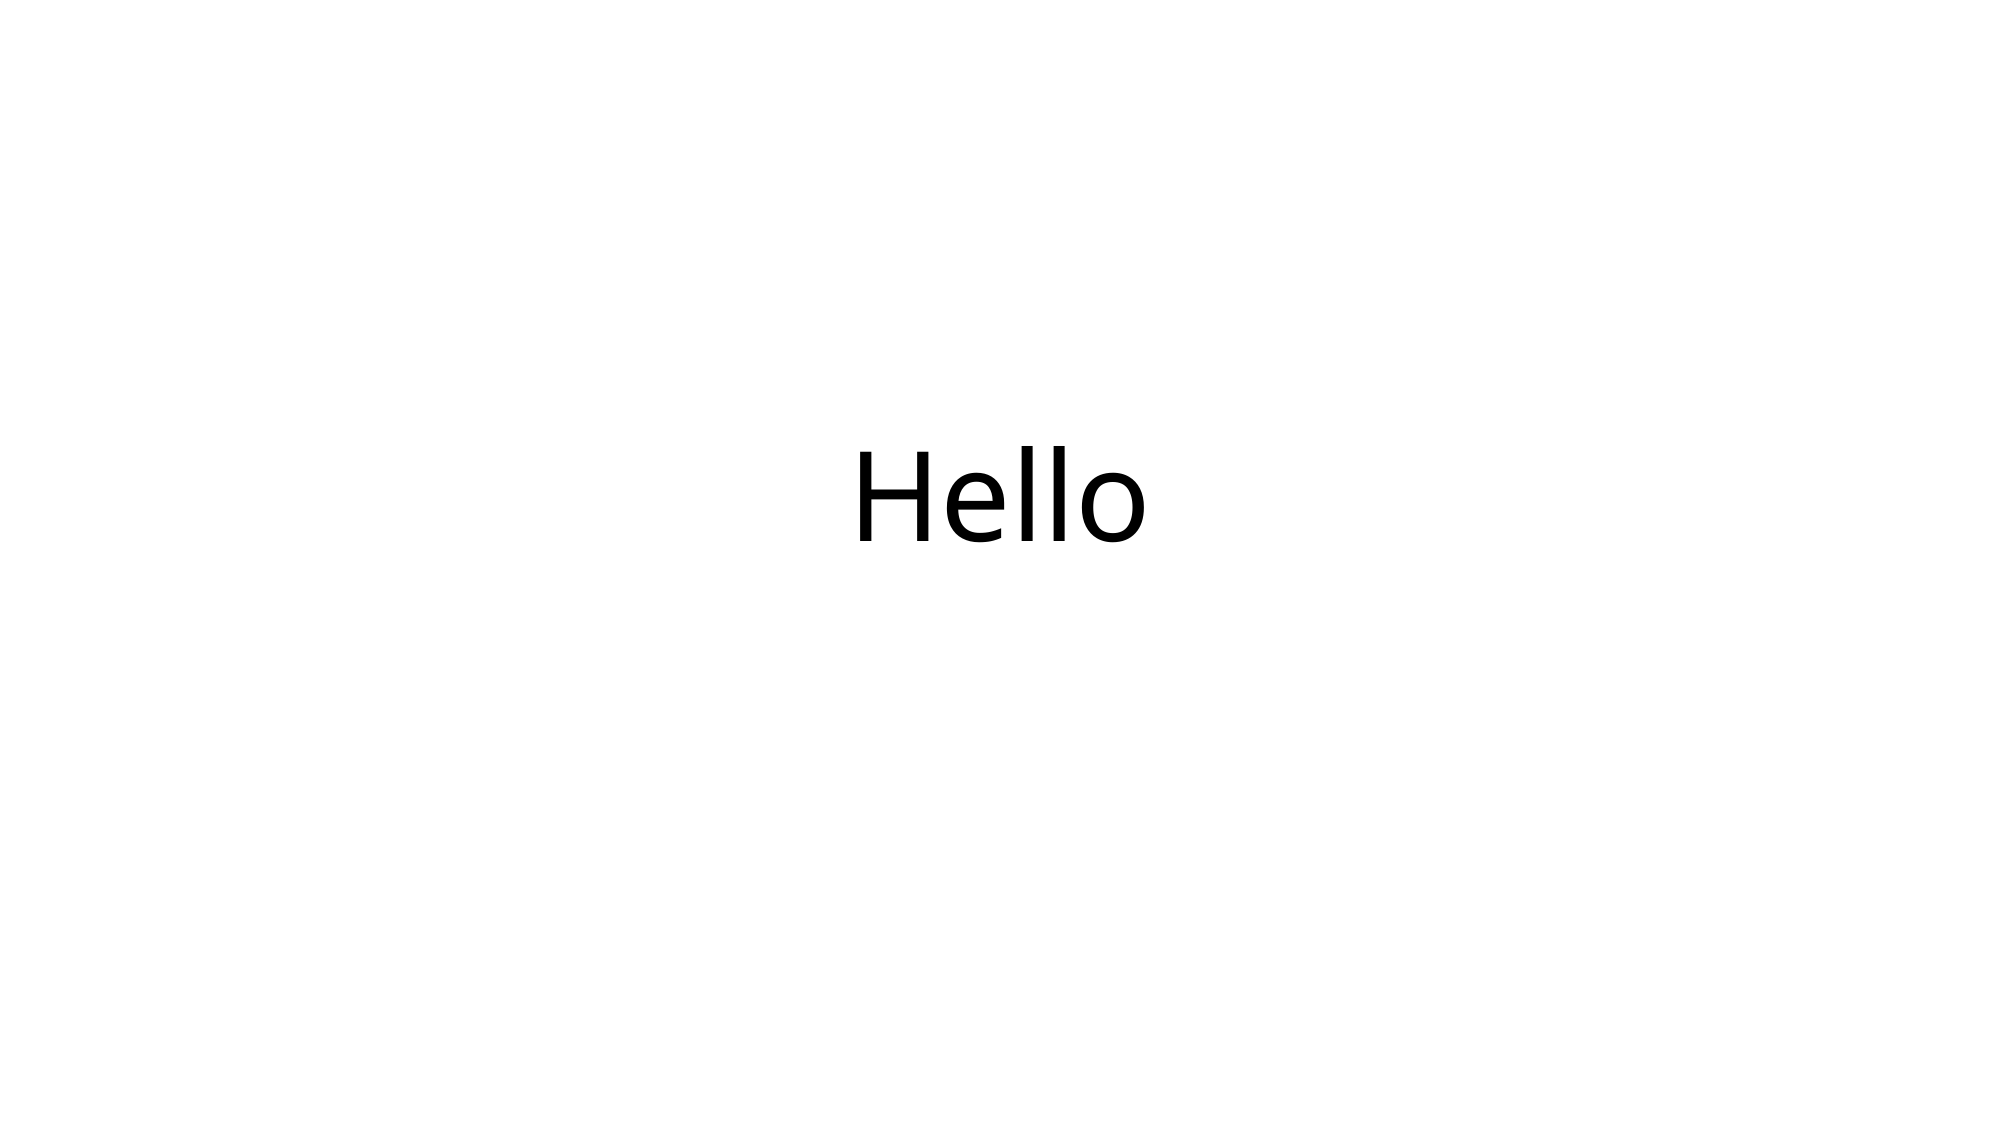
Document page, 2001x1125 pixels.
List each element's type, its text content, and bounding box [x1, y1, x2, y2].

title Hello [249, 184, 1750, 576]
